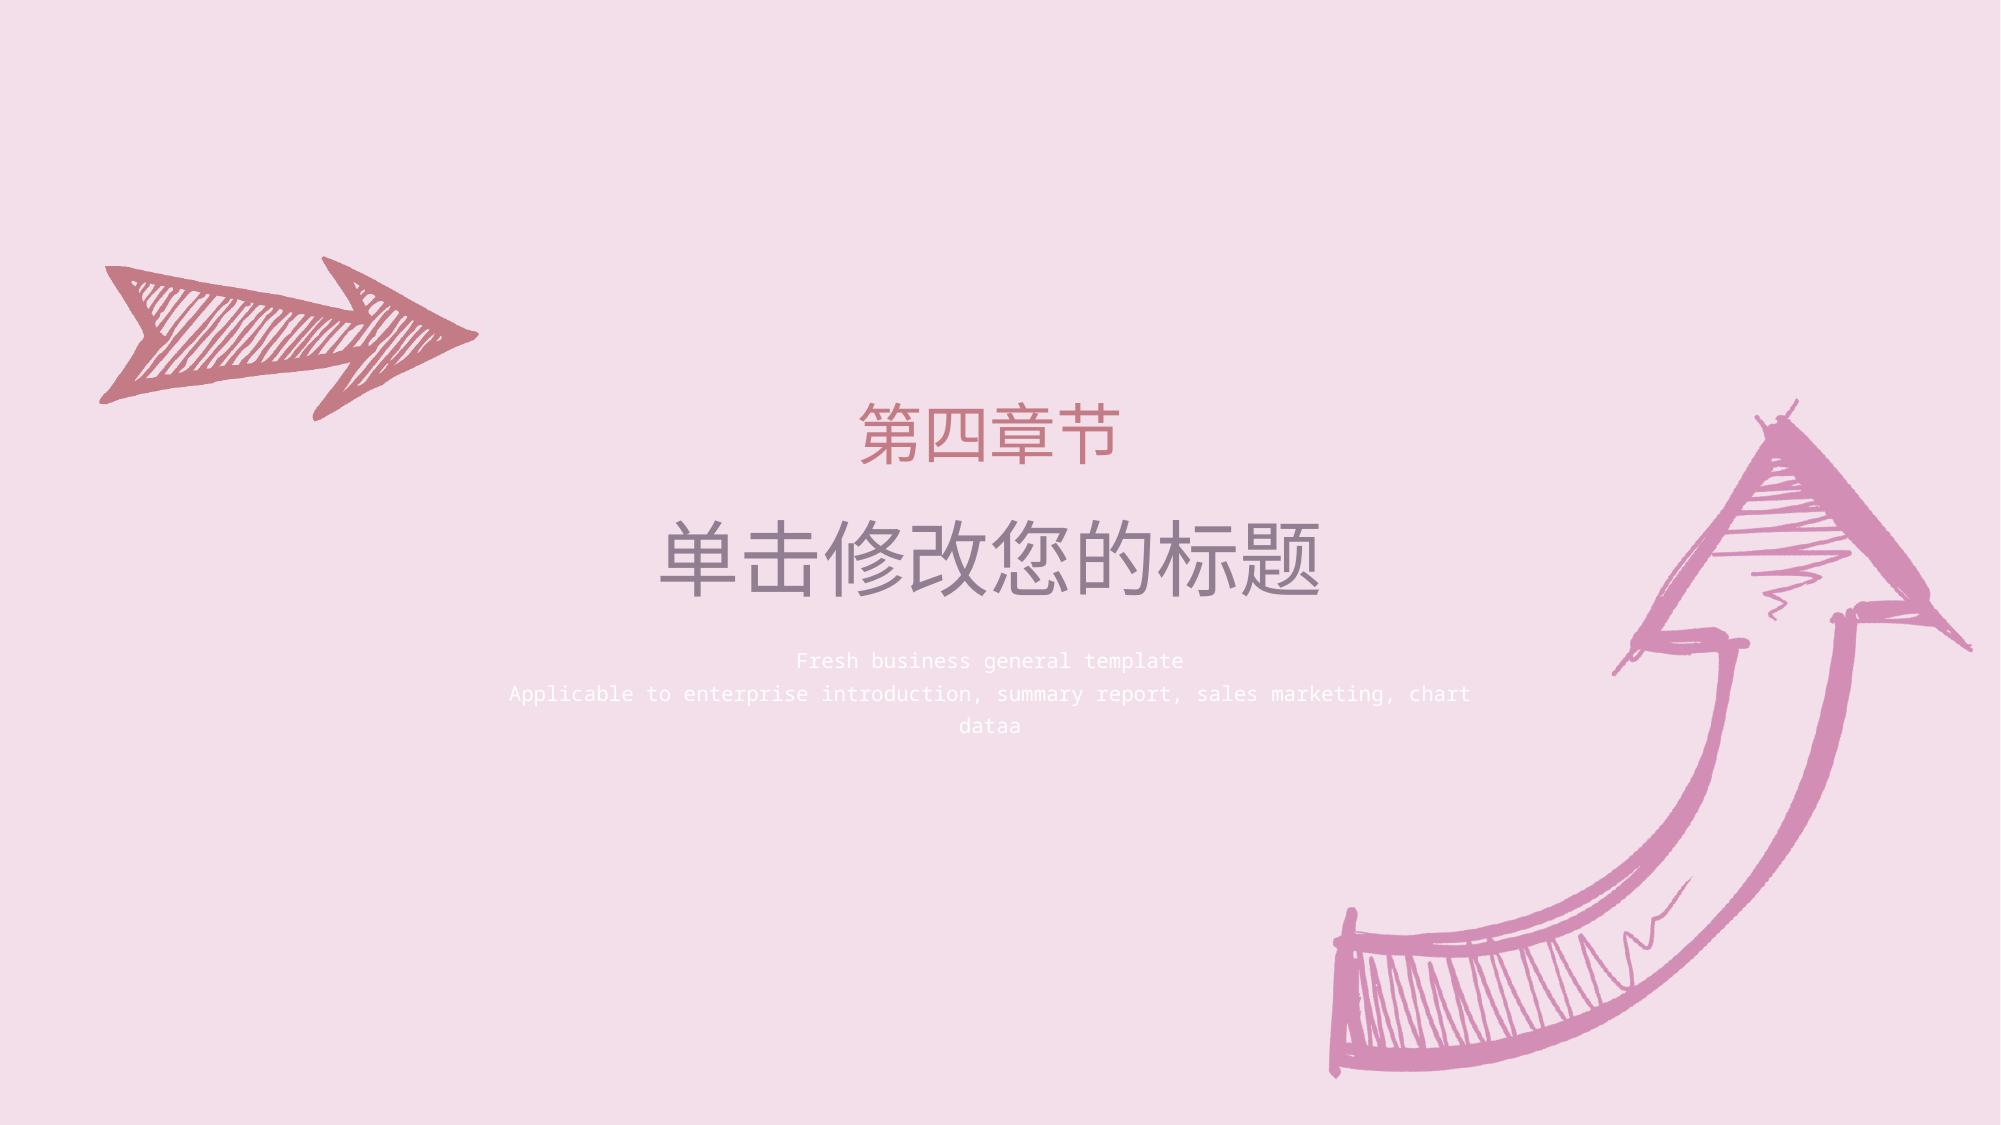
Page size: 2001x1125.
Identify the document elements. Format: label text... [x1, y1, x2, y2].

picture [62, 112, 515, 564]
text_box 单击修改您的标题 [542, 499, 1437, 614]
text_box 第四章节 [824, 385, 1156, 480]
picture [1447, 387, 1790, 1125]
text_box Fresh business general template Applicable to enterprise introduction, summary report, sales marketing, chart dataa [487, 633, 1442, 746]
